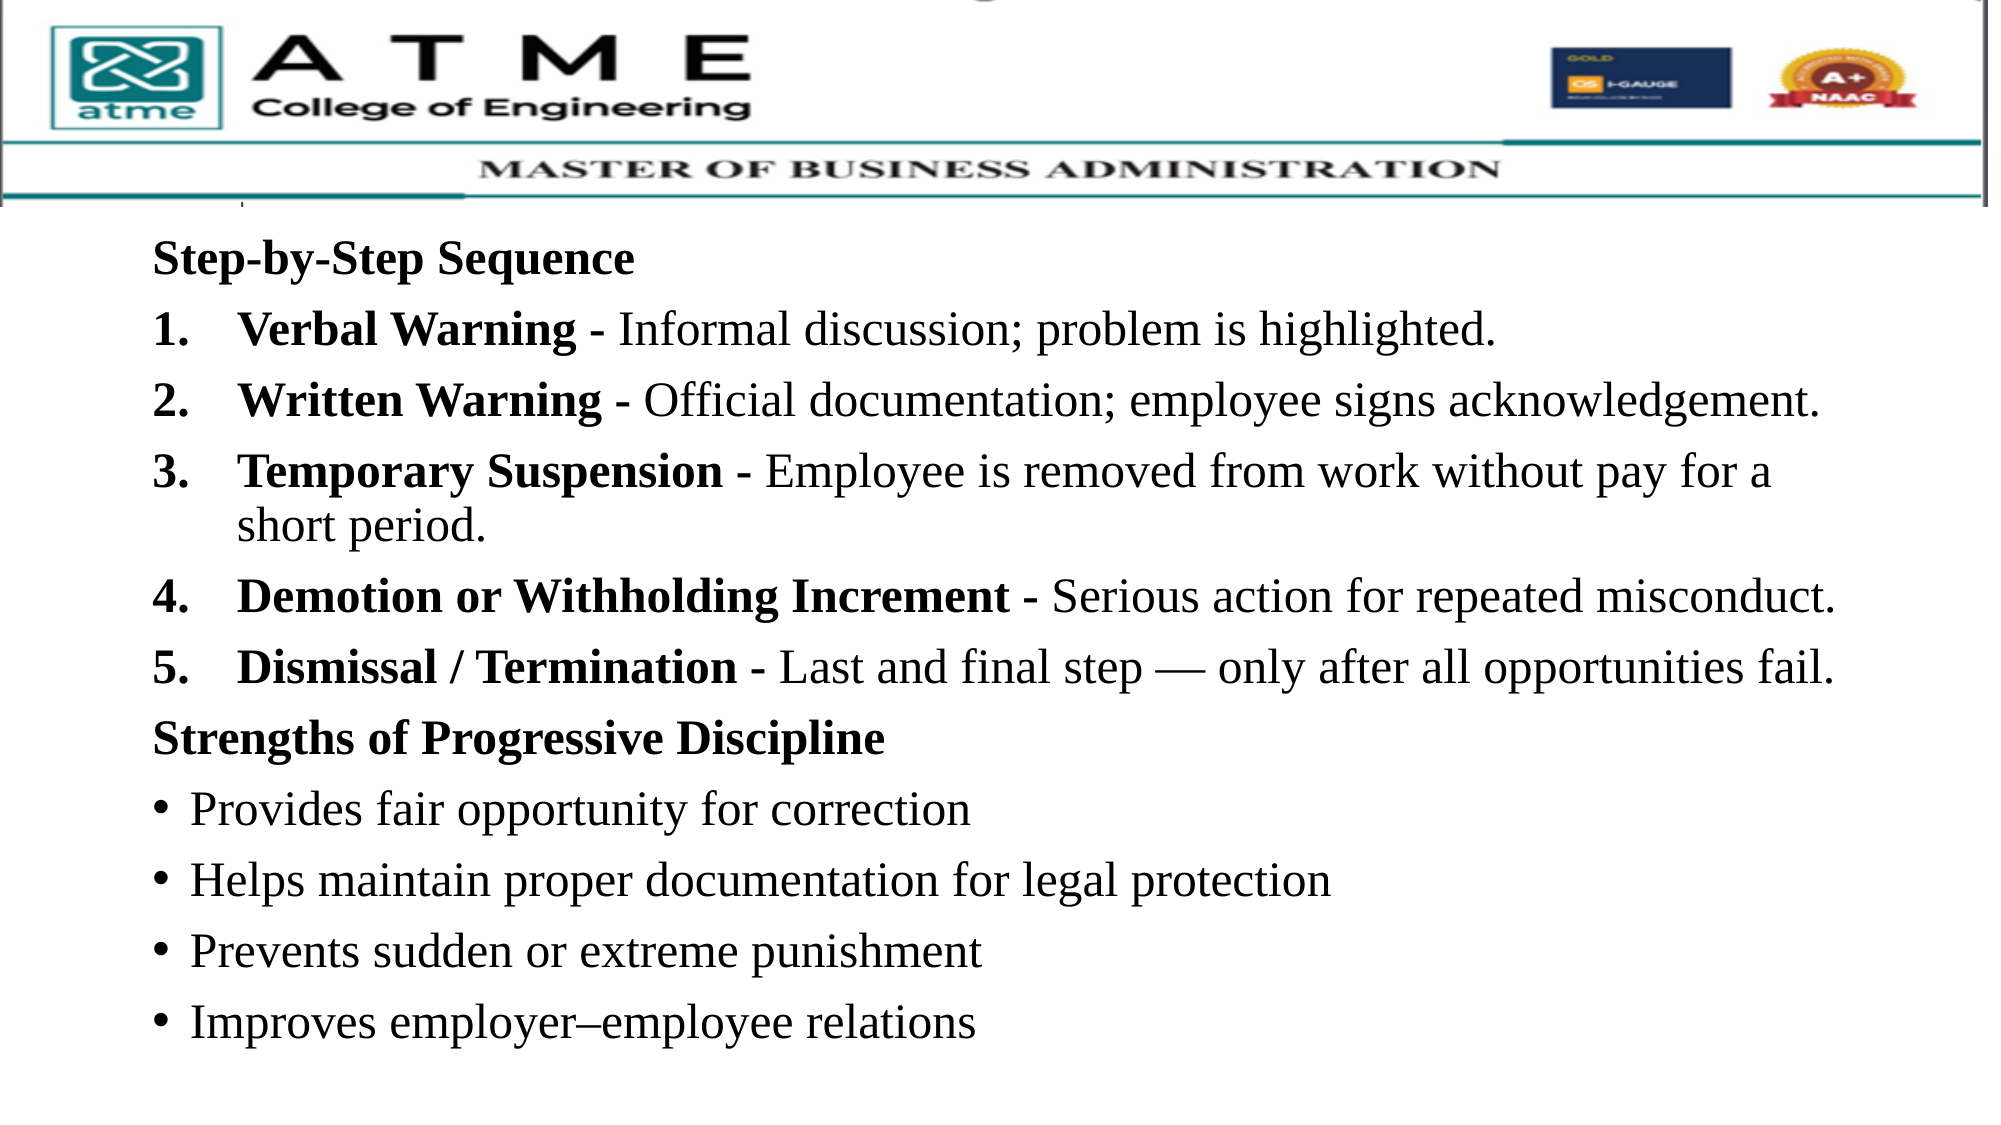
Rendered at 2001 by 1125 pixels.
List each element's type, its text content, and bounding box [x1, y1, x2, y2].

picture [0, 0, 1988, 207]
list Step-by-Step Sequence Verbal Warning - Informal discussion; problem is highlighted. Written Warning - Official documentation; employee signs acknowledgement. Temporary Suspension - Employee is removed from work without pay for a short period. Demotion or Withholding Increment - Serious action for repeated misconduct. Dismissal / Termination - Last and final step — only after all opportunities fail. Strengths of Progressive Discipline Provides fair opportunity for correction Helps maintain proper documentation for legal protection Prevents sudden or extreme punishment Improves employer–employee relations [137, 224, 1863, 1076]
